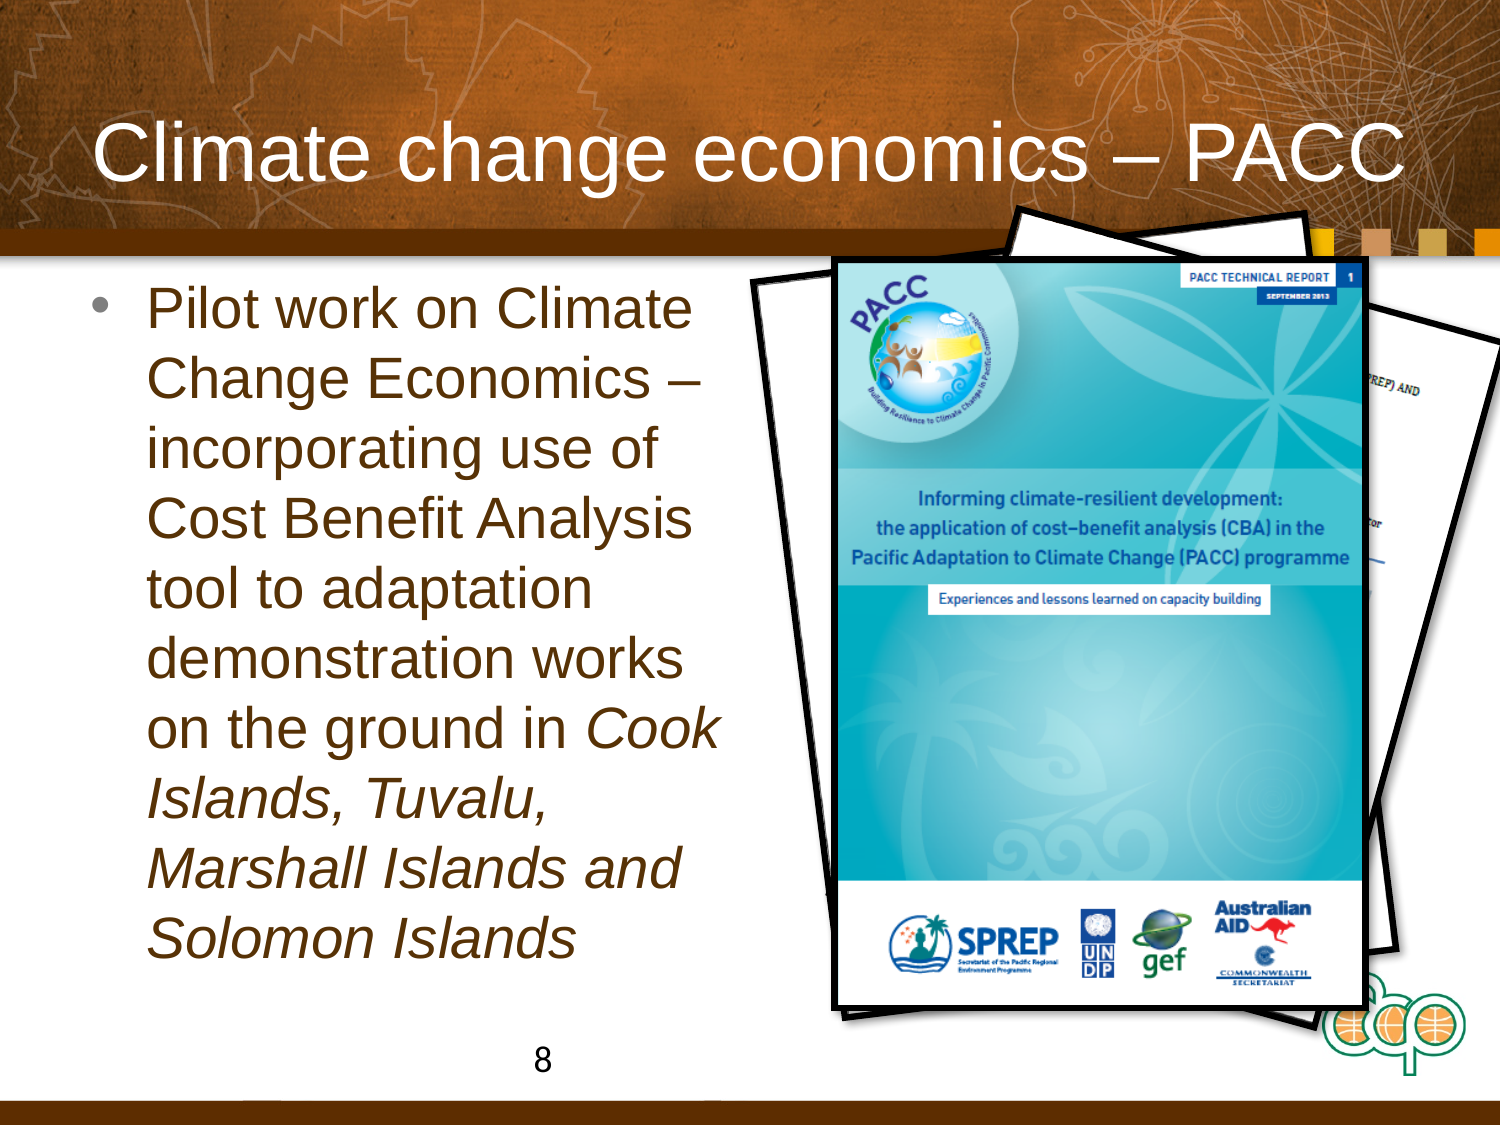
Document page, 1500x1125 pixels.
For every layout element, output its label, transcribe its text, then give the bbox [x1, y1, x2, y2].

list Pilot work on Climate Change Economics – incorporating use of Cost Benefit Analysis tool to adaptation demonstration works on the ground in Cook Islands, Tuvalu, Marshall Islands and Solomon Islands [74, 262, 738, 1006]
picture [0, 0, 1500, 1125]
title Climate change economics – PACC [74, 62, 1426, 234]
slide_number 8 [518, 1027, 869, 1071]
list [837, 262, 1363, 1006]
